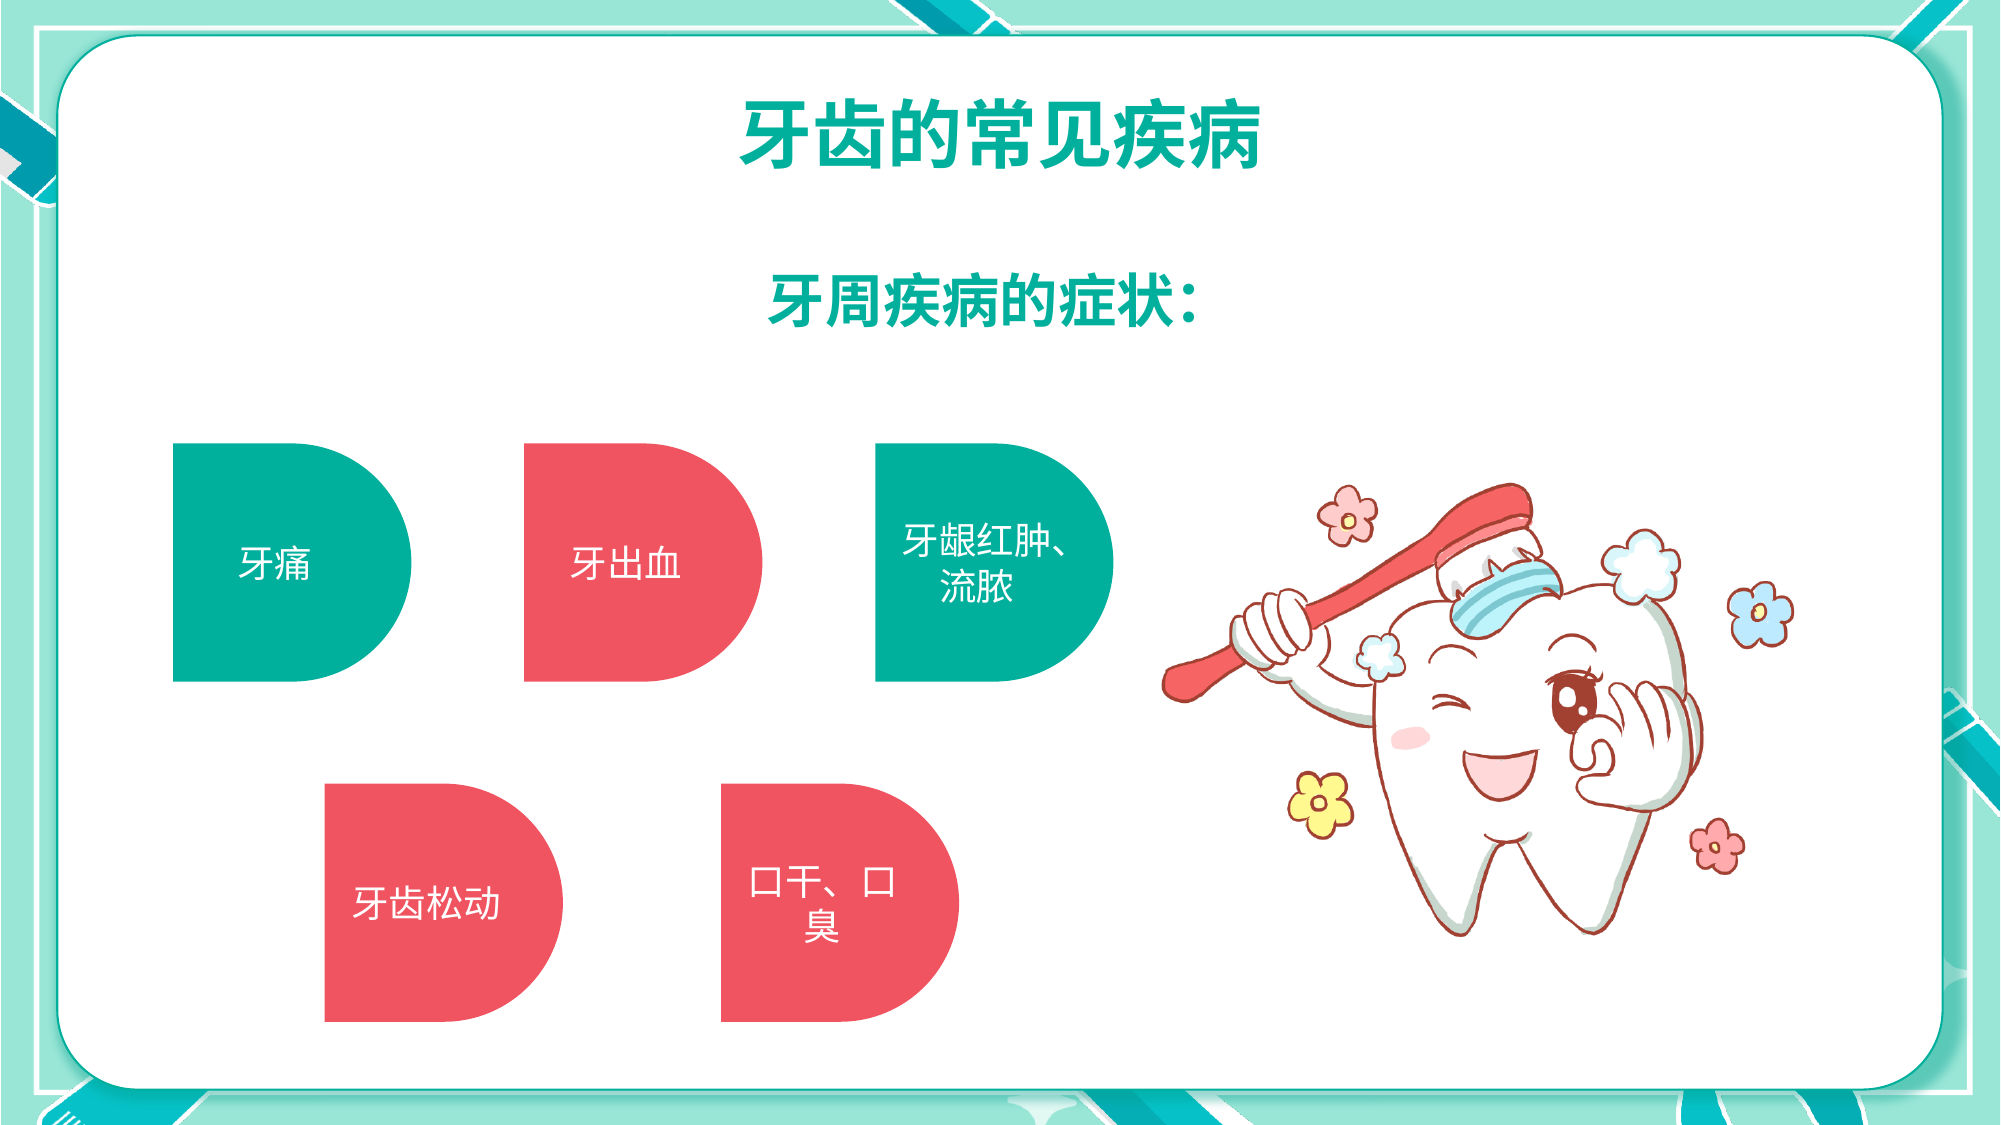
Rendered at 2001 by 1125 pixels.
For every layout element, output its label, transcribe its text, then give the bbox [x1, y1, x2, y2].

text_box 牙齿松动 [323, 782, 564, 1023]
text_box 牙痛 [172, 442, 413, 683]
text_box 牙齿的常见疾病 [679, 80, 1321, 185]
text_box 牙龈红肿、流脓 [874, 442, 1115, 683]
picture [0, 0, 2001, 1125]
text_box 牙出血 [523, 442, 764, 683]
text_box 口干、口臭 [719, 782, 961, 1023]
text_box 牙周疾病的症状： [720, 256, 1279, 342]
